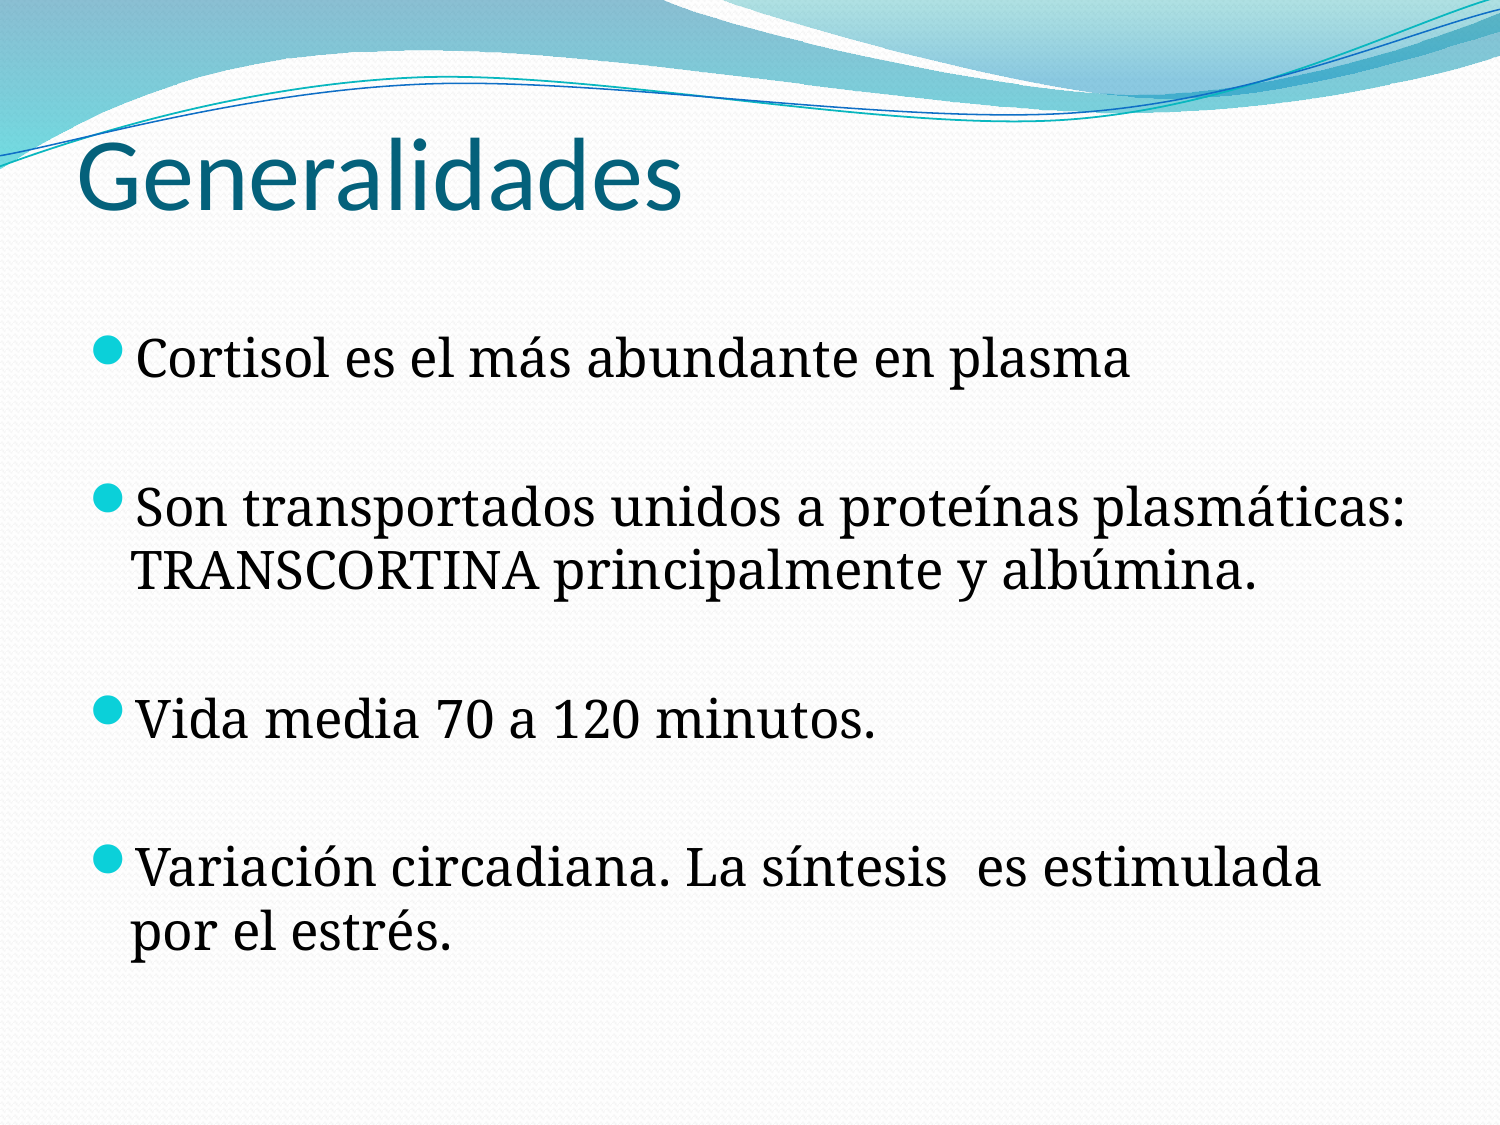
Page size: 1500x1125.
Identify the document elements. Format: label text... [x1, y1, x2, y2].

title Generalidades [76, 78, 1400, 232]
list Cortisol es el más abundante en plasma Son transportados unidos a proteínas plasmáticas: TRANSCORTINA principalmente y albúmina. Vida media 70 a 120 minutos. Variación circadiana. La síntesis es estimulada por el estrés. [75, 317, 1425, 1038]
